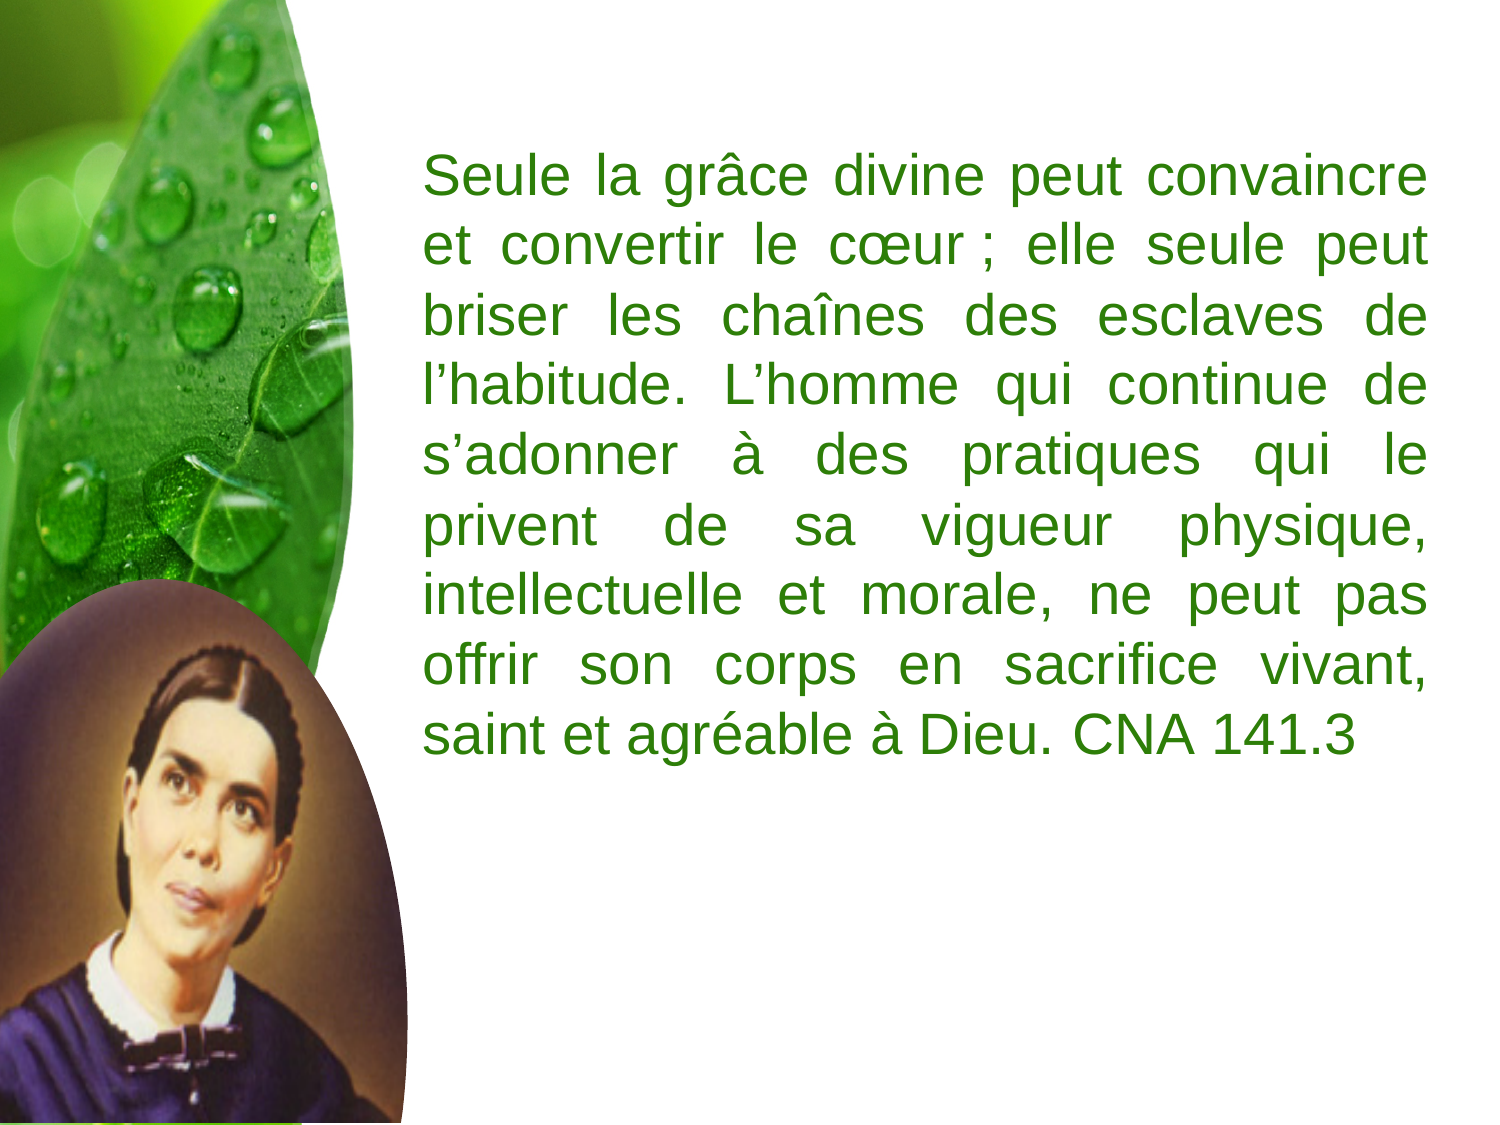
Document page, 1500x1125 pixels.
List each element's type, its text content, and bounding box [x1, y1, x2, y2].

picture [0, 0, 1500, 1125]
list Seule la grâce divine peut convaincre et convertir le cœur ; elle seule peut briser les chaînes des esclaves de l’habitude. L’homme qui continue de s’adonner à des pratiques qui le privent de sa vigueur physique, intellectuelle et morale, ne peut pas offrir son corps en sacrifice vivant, saint et agréable à Dieu. CNA 141.3 [407, 129, 1446, 1123]
